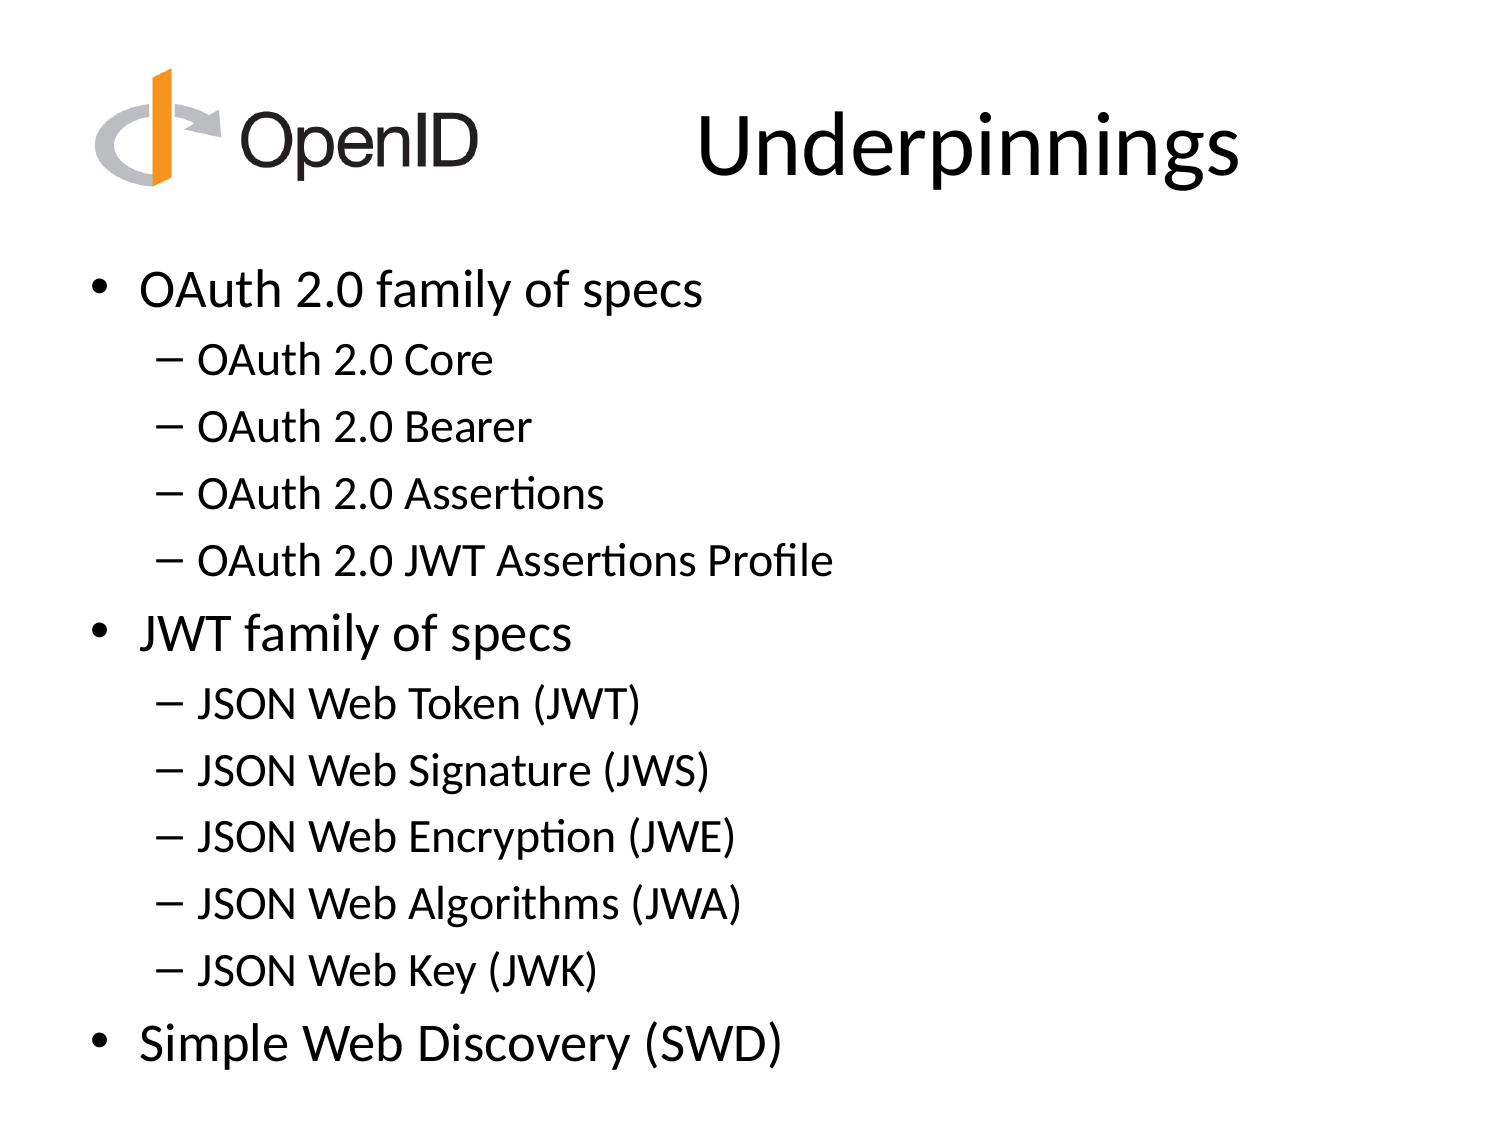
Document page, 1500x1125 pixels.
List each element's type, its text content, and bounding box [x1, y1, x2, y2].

list OAuth 2.0 family of specs OAuth 2.0 Core OAuth 2.0 Bearer OAuth 2.0 Assertions OAuth 2.0 JWT Assertions Profile JWT family of specs JSON Web Token (JWT) JSON Web Signature (JWS) JSON Web Encryption (JWE) JSON Web Algorithms (JWA) JSON Web Key (JWK) Simple Web Discovery (SWD) [75, 245, 1425, 1090]
picture [64, 44, 513, 225]
title Underpinnings [512, 45, 1425, 233]
